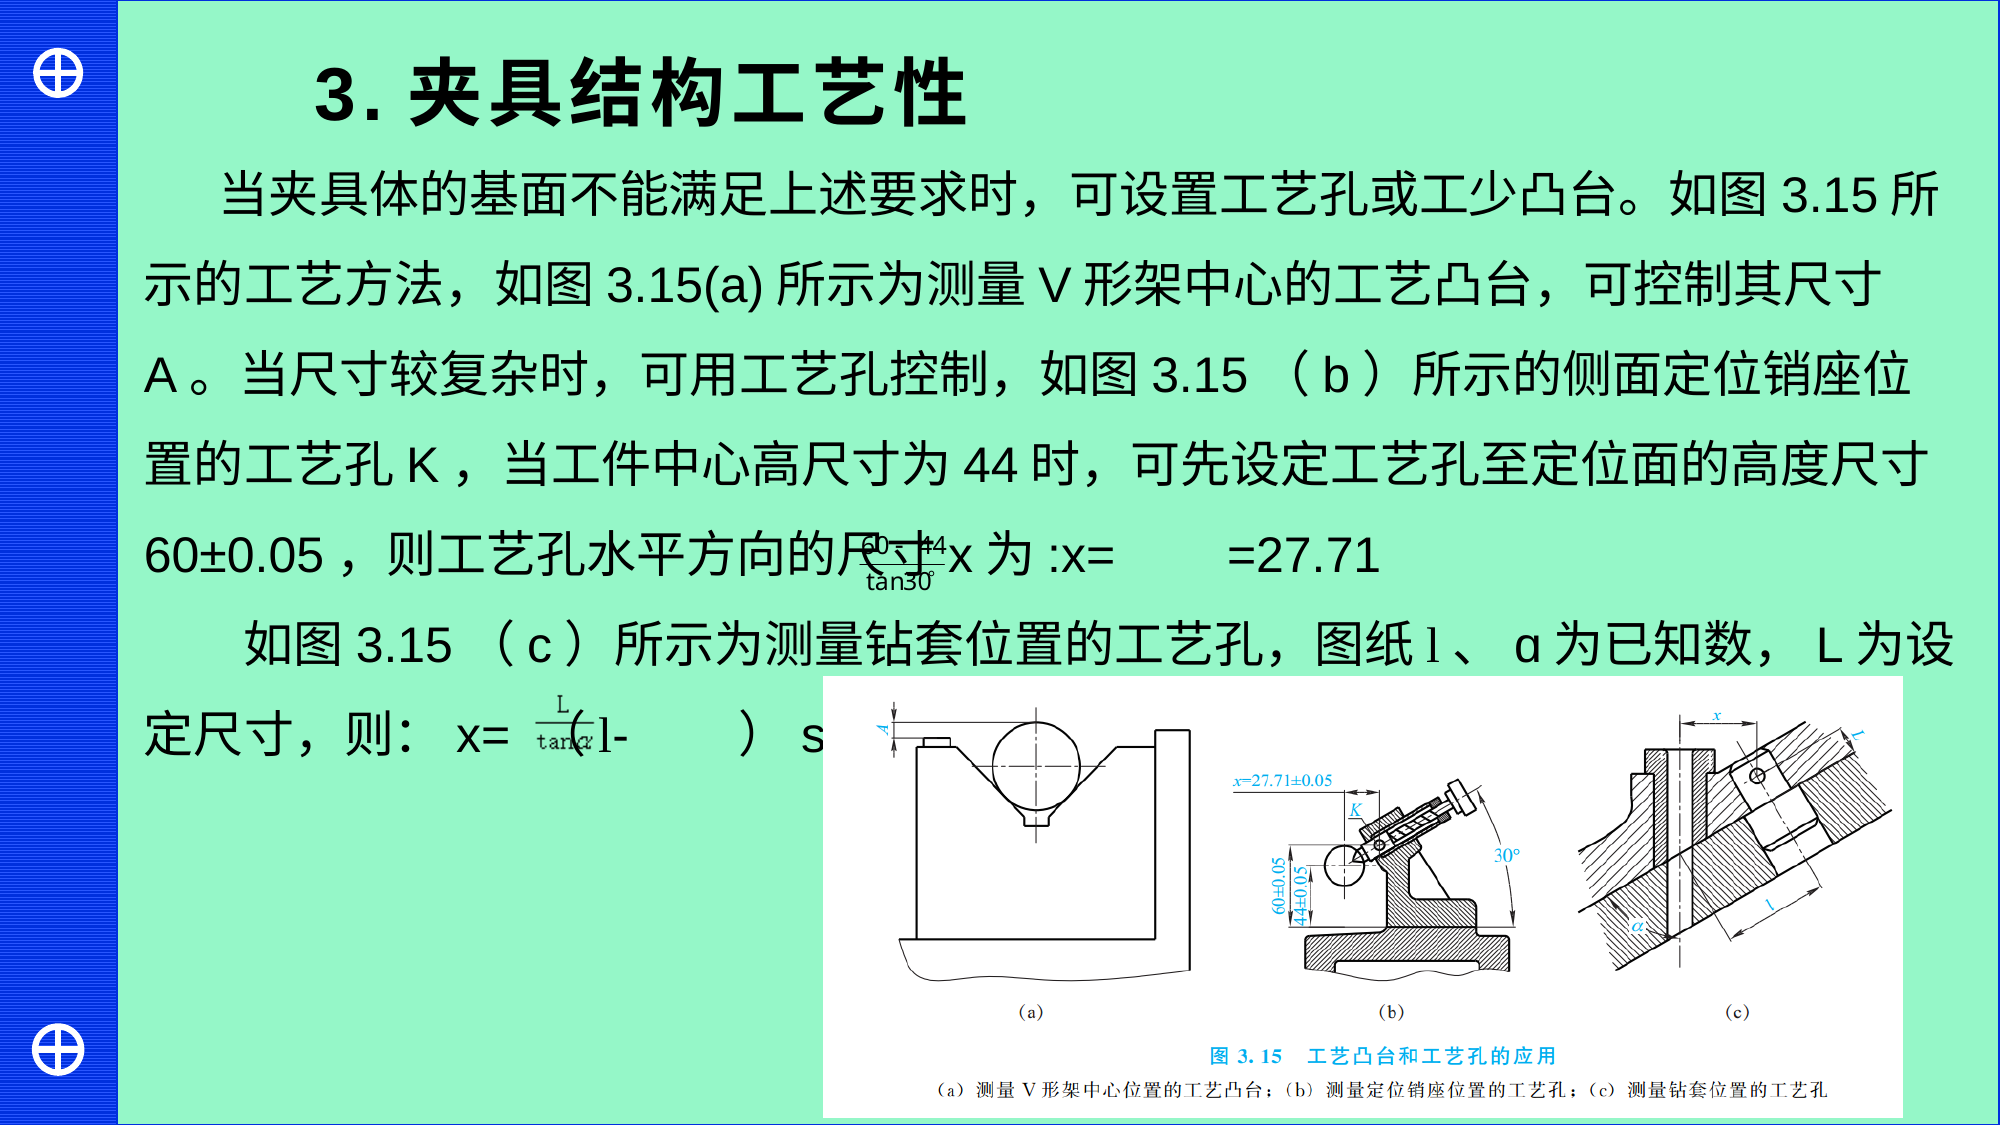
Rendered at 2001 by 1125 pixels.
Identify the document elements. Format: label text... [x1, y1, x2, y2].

text_box 当夹具体的基面不能满足上述要求时，可设置工艺孔或工少凸台。如图3.15所示的工艺方法，如图3.15(a)所示为测量V形架中心的工艺凸台，可控制其尺寸A。当尺寸较复杂时，可用工艺孔控制，如图3.15（b）所示的侧面定位销座位置的工艺孔K，当工件中心高尺寸为44时，可先设定工艺孔至定位面的高度尺寸60±0.05，则工艺孔水平方向的尺寸x为:x= =27.71 如图3.15（c）所示为测量钻套位置的工艺孔，图纸l、ɑ为已知数，L为设定尺寸，则：x= （l- ）sinɑ [129, 125, 1975, 860]
picture [823, 676, 1903, 1119]
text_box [855, 529, 950, 596]
picture [531, 686, 599, 754]
text_box 3.夹具结构工艺性 [164, 22, 1452, 125]
